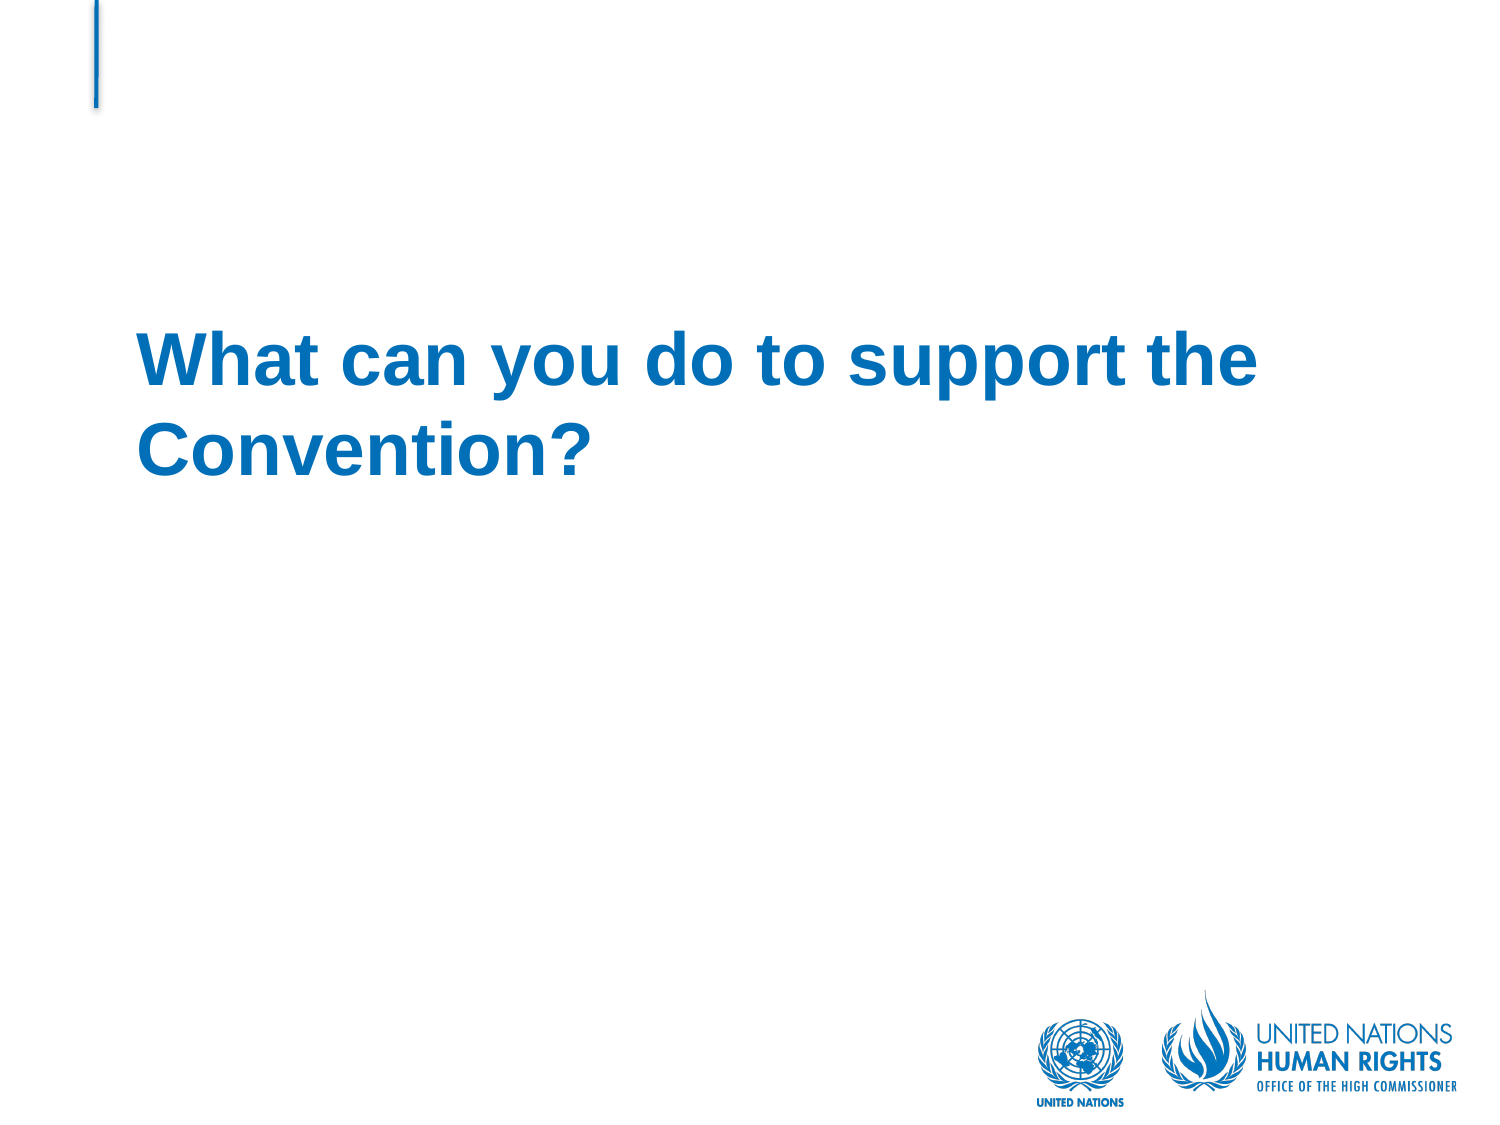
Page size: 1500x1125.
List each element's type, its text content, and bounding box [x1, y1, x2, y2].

title What can you do to support the Convention? [121, 303, 1363, 675]
picture [1037, 990, 1457, 1107]
